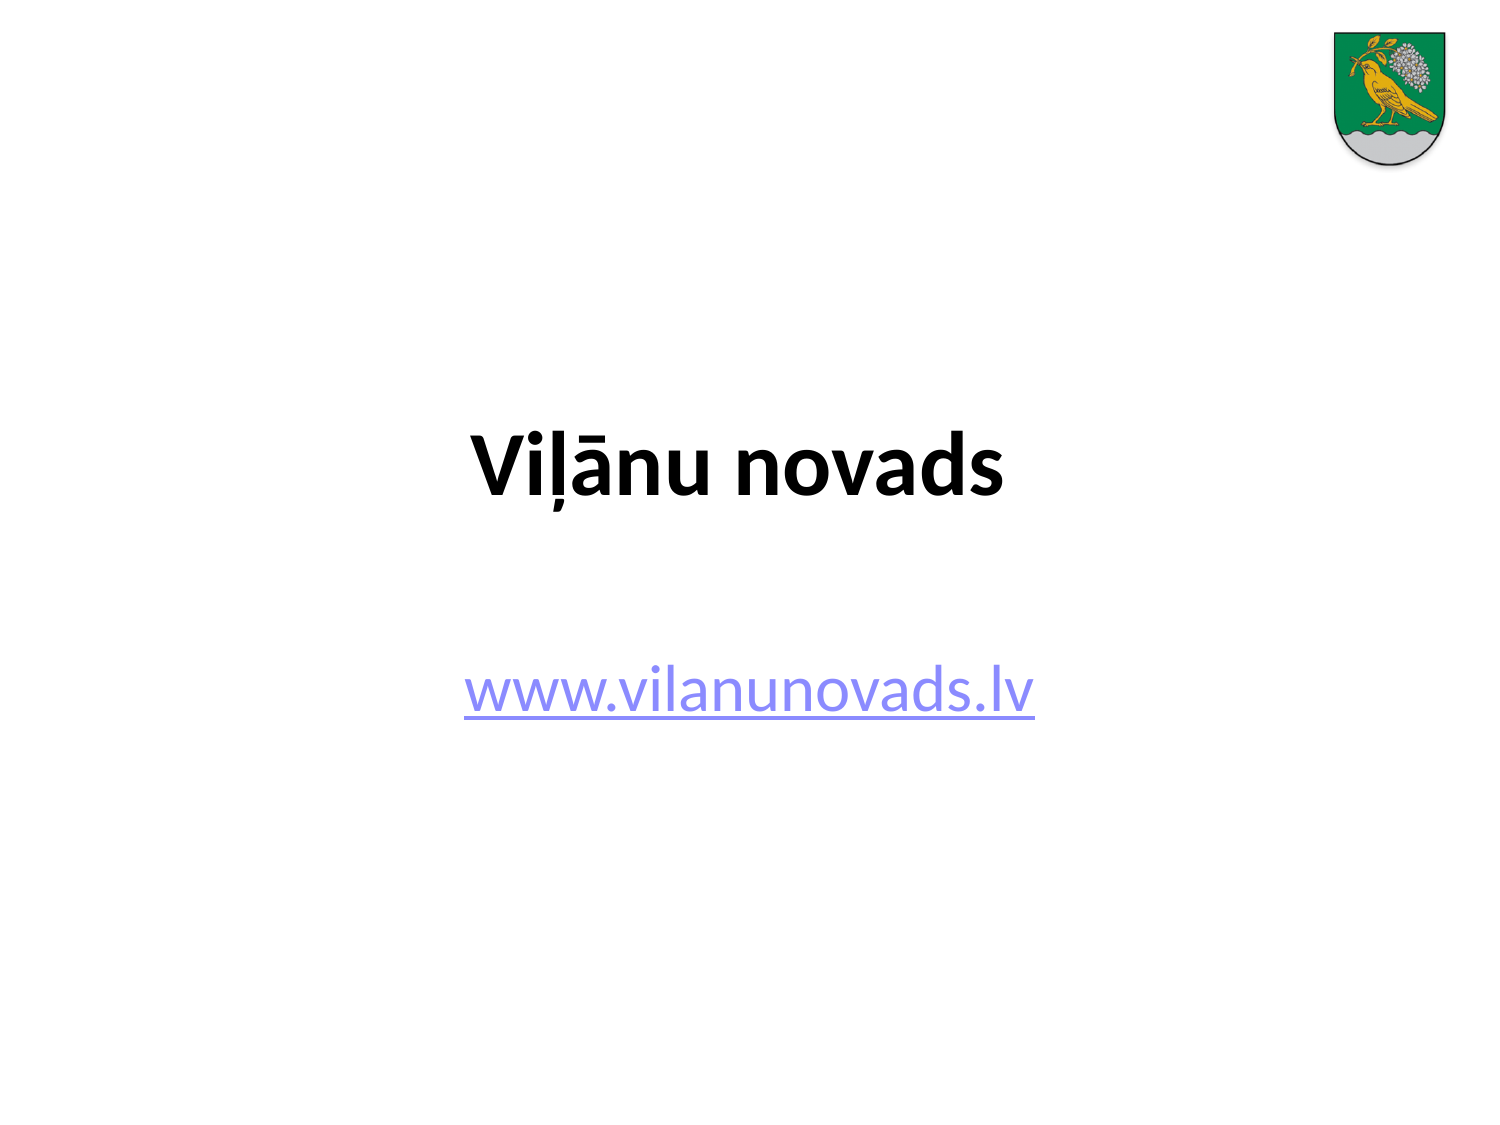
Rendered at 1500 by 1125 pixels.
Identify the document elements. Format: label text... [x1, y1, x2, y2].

subtitle www.vilanunovads.lv [225, 637, 1275, 925]
picture [1328, 30, 1450, 174]
title Viļānu novads [100, 338, 1376, 580]
